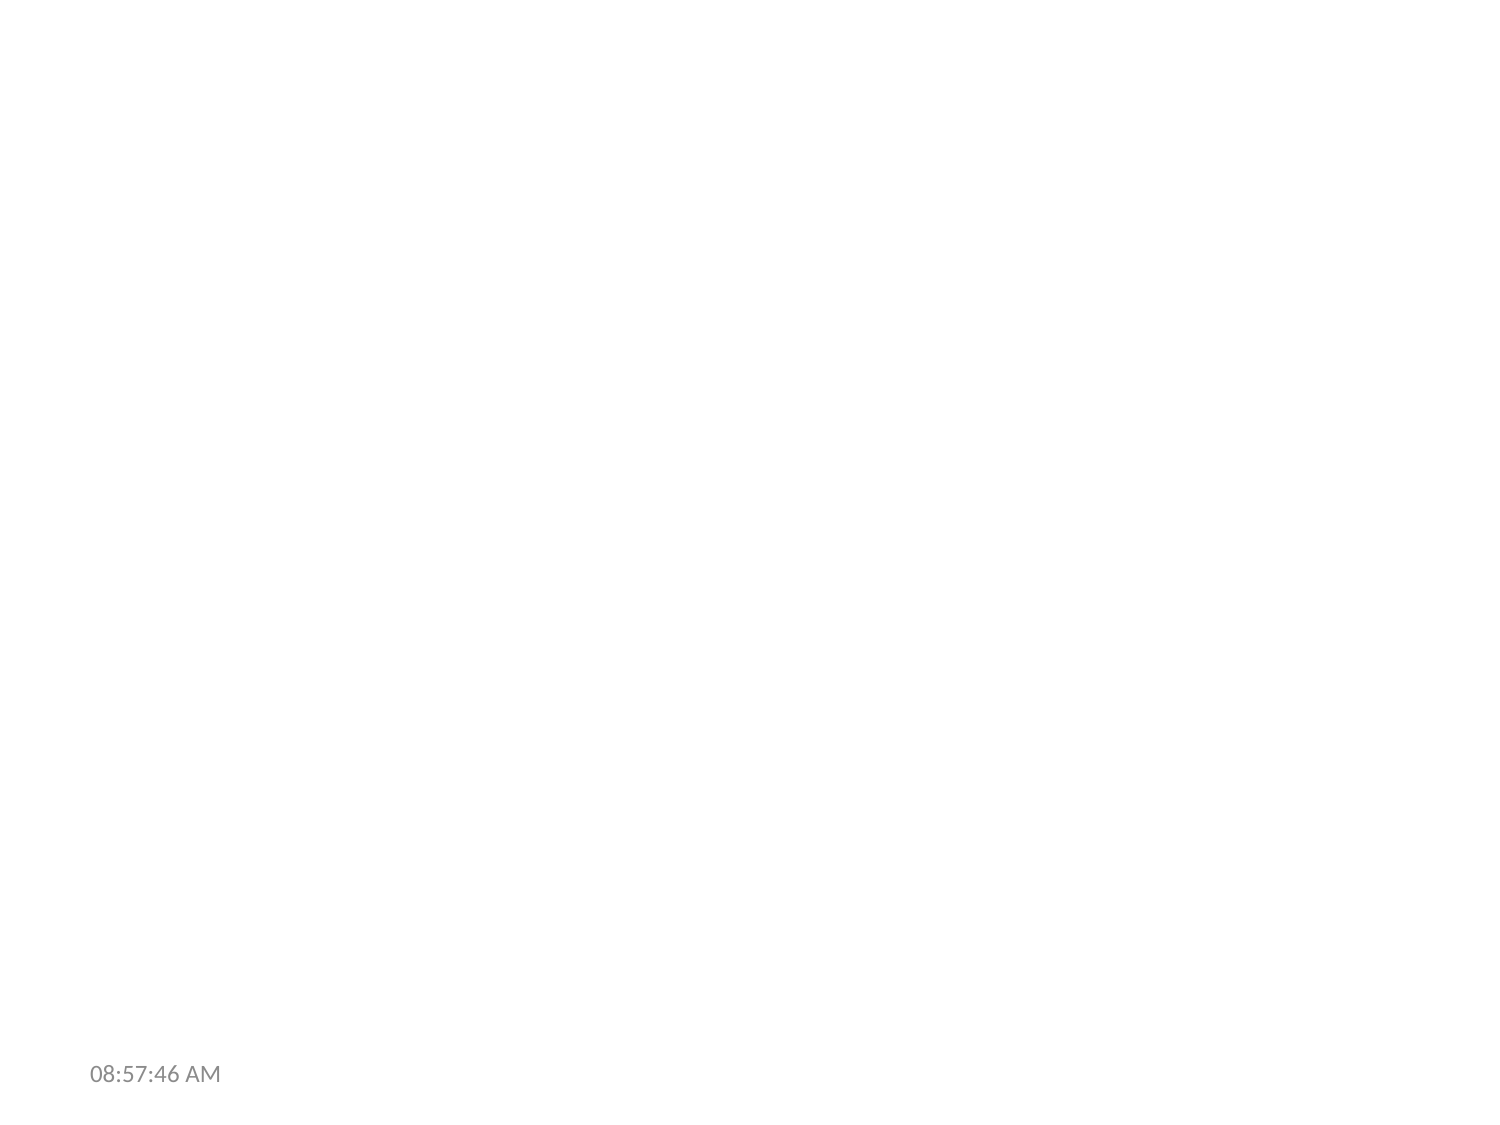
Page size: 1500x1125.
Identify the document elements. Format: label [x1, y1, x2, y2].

slide_number [75, 1042, 425, 1103]
